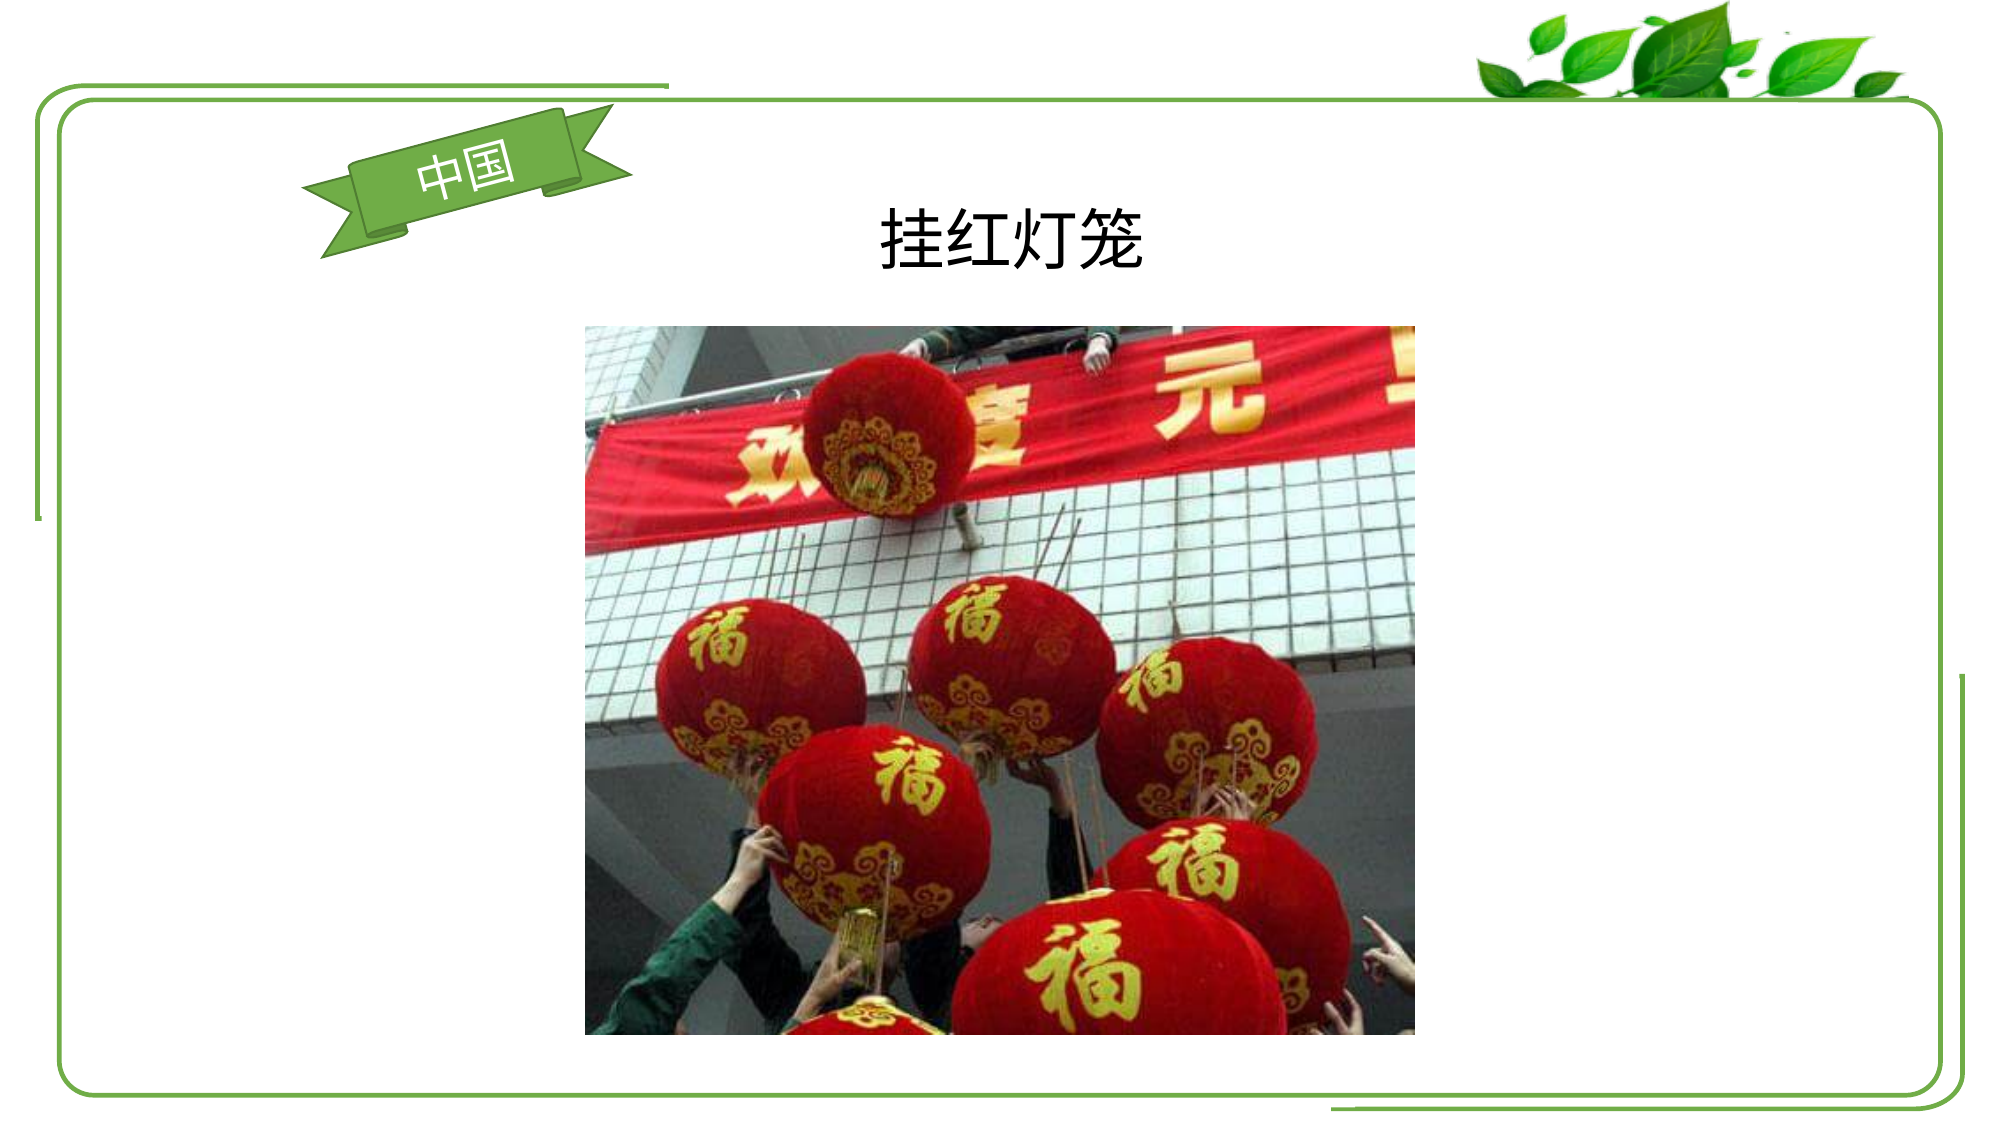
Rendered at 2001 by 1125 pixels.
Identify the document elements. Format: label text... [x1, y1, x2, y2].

text_box 挂红灯笼 [373, 190, 1650, 286]
picture [585, 326, 1415, 1035]
picture [1476, 0, 1909, 97]
text_box 中国 [303, 105, 631, 258]
